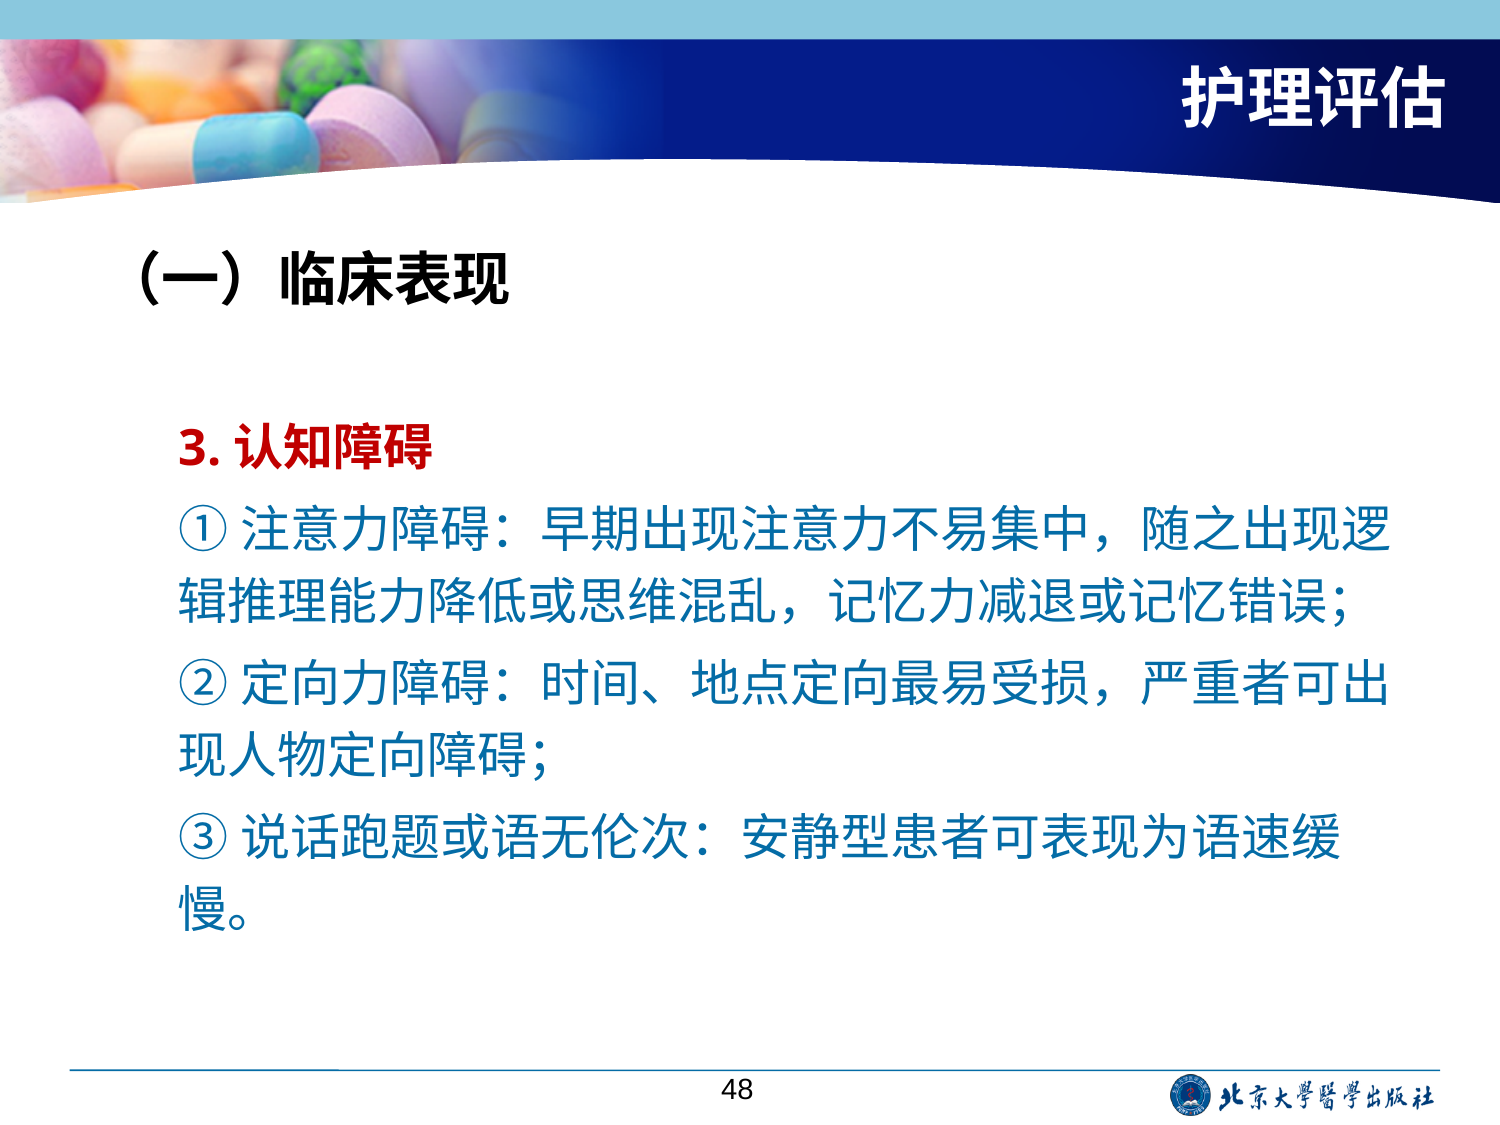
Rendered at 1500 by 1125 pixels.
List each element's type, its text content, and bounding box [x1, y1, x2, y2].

list （一）临床表现 3.认知障碍 ①注意力障碍：早期出现注意力不易集中，随之出现逻辑推理能力降低或思维混乱，记忆力减退或记忆错误； ②定向力障碍：时间、地点定向最易受损，严重者可出现人物定向障碍； ③说话跑题或语无伦次：安静型患者可表现为语速缓慢。 [88, 234, 1425, 1125]
title 护理评估 [137, 49, 1463, 143]
picture [0, 40, 1500, 203]
text_box 48 [562, 1062, 913, 1113]
picture [1425, 1074, 1436, 1118]
